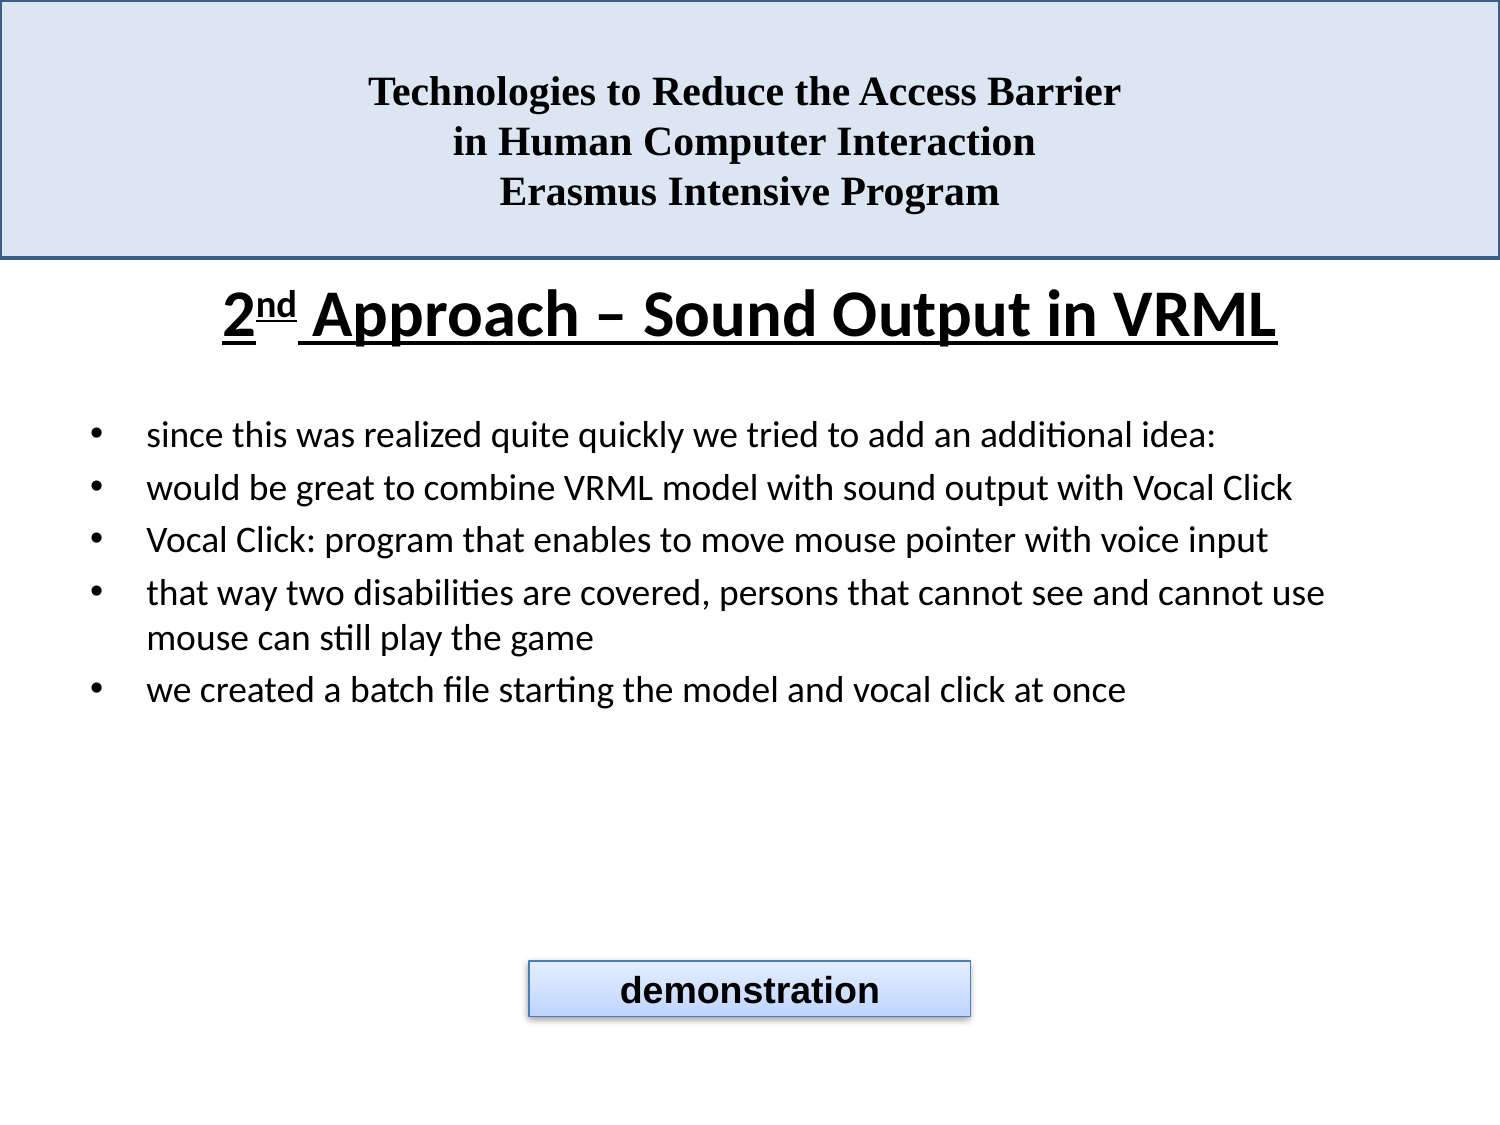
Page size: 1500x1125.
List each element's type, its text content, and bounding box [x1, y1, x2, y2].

list 2nd Approach – Sound Output in VRML since this was realized quite quickly we tried to add an additional idea: would be great to combine VRML model with sound output with Vocal Click Vocal Click: program that enables to move mouse pointer with voice input that way two disabilities are covered, persons that cannot see and cannot use mouse can still play the game we created a batch file starting the model and vocal click at once [75, 262, 1425, 1005]
text_box demonstration [528, 960, 971, 1017]
text_box [0, 0, 1500, 260]
title Technologies to Reduce the Access Barrier in Human Computer Interaction Erasmus Intensive Program [75, 45, 1425, 233]
